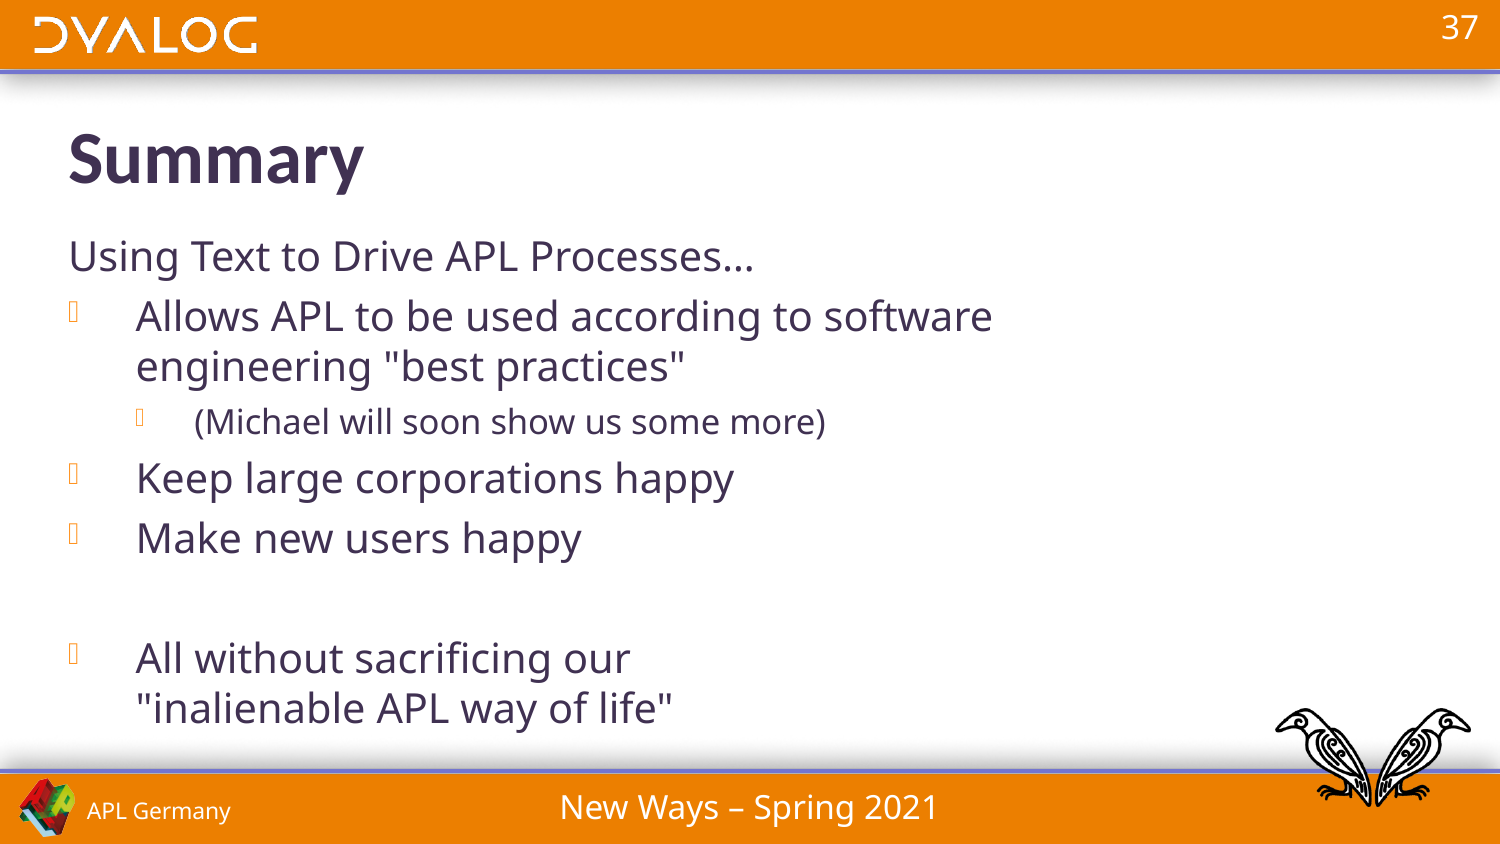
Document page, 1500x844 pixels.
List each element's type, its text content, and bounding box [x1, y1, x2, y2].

list Using Text to Drive APL Processes… Allows APL to be used according to software engineering "best practices" (Michael will soon show us some more) Keep large corporations happy Make new users happy All without sacrificing our "inalienable APL way of life" [53, 222, 1069, 740]
picture [0, 0, 1500, 108]
picture [0, 708, 1500, 844]
title Summary [53, 104, 1444, 202]
